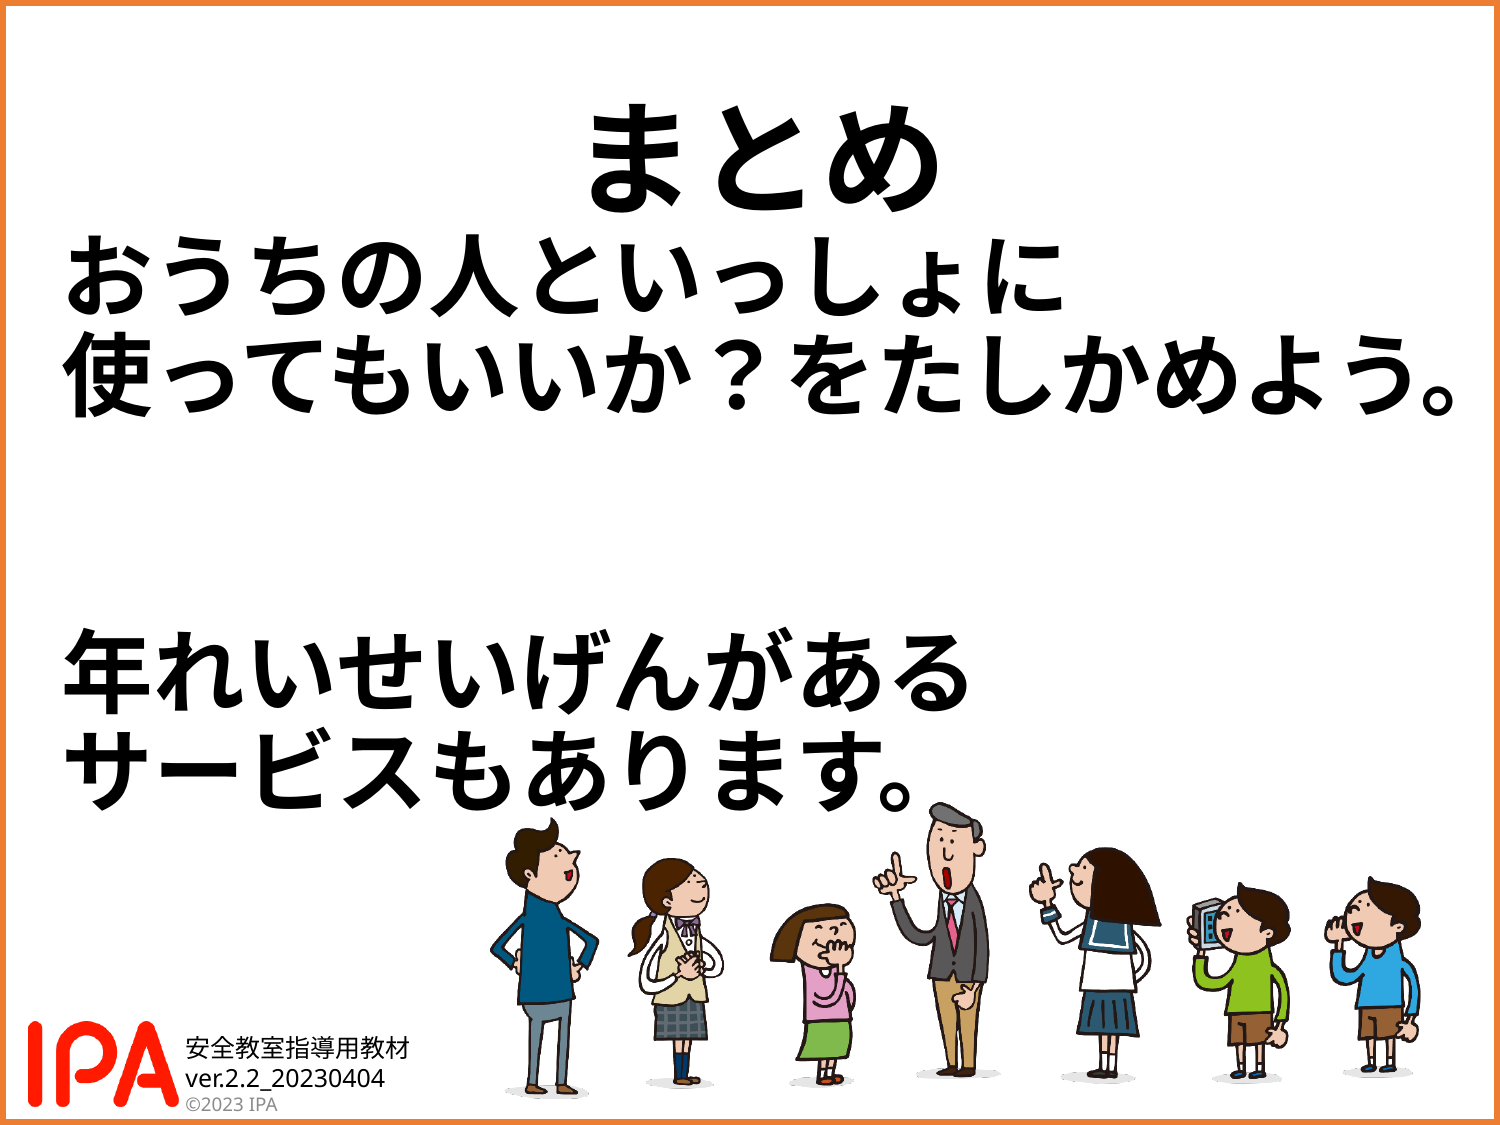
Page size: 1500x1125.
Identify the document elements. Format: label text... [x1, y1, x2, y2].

title おうちの人といっしょに 使ってもいいか？をたしかめよう。 年れいせいげんがある サービスもあります。 [46, 286, 1500, 771]
picture [28, 1021, 179, 1107]
picture [490, 802, 1421, 1099]
